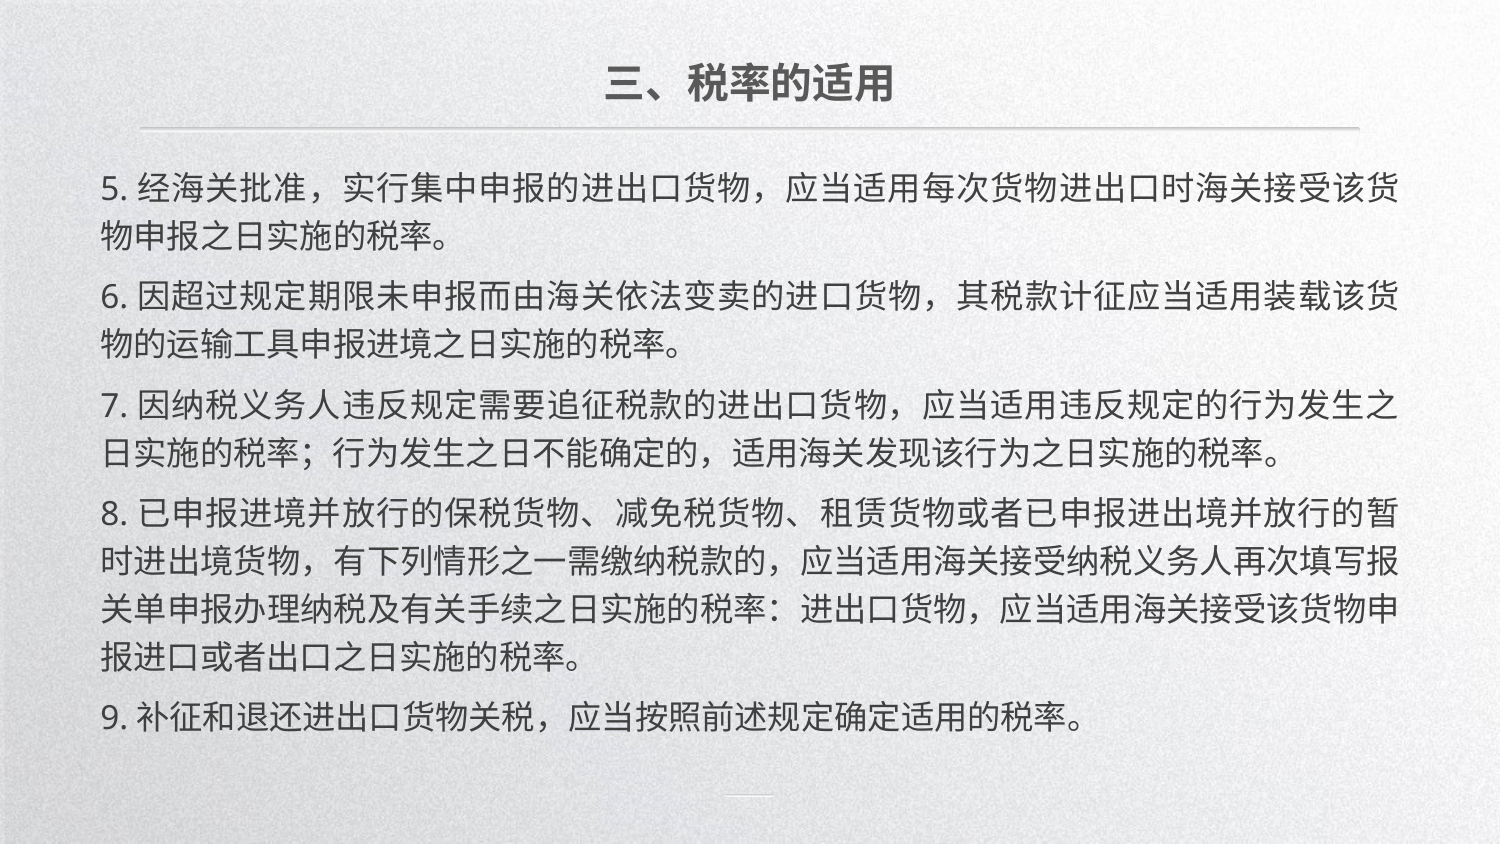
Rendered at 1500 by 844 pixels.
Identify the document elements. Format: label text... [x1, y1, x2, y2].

text_box 5.经海关批准，实行集中申报的进出口货物，应当适用每次货物进出口时海关接受该货物申报之日实施的税率。 6.因超过规定期限未申报而由海关依法变卖的进口货物，其税款计征应当适用装载该货物的运输工具申报进境之日实施的税率。 7.因纳税义务人违反规定需要追征税款的进出口货物，应当适用违反规定的行为发生之日实施的税率；行为发生之日不能确定的，适用海关发现该行为之日实施的税率。 8.已申报进境并放行的保税货物、减免税货物、租赁货物或者已申报进出境并放行的暂时进出境货物，有下列情形之一需缴纳税款的，应当适用海关接受纳税义务人再次填写报关单申报办理纳税及有关手续之日实施的税率：进出口货物，应当适用海关接受该货物申报进口或者出口之日实施的税率。 9.补征和退还进出口货物关税，应当按照前述规定确定适用的税率。 [100, 159, 1400, 737]
text_box 三、税率的适用 [460, 50, 1039, 112]
picture [0, 0, 1500, 844]
